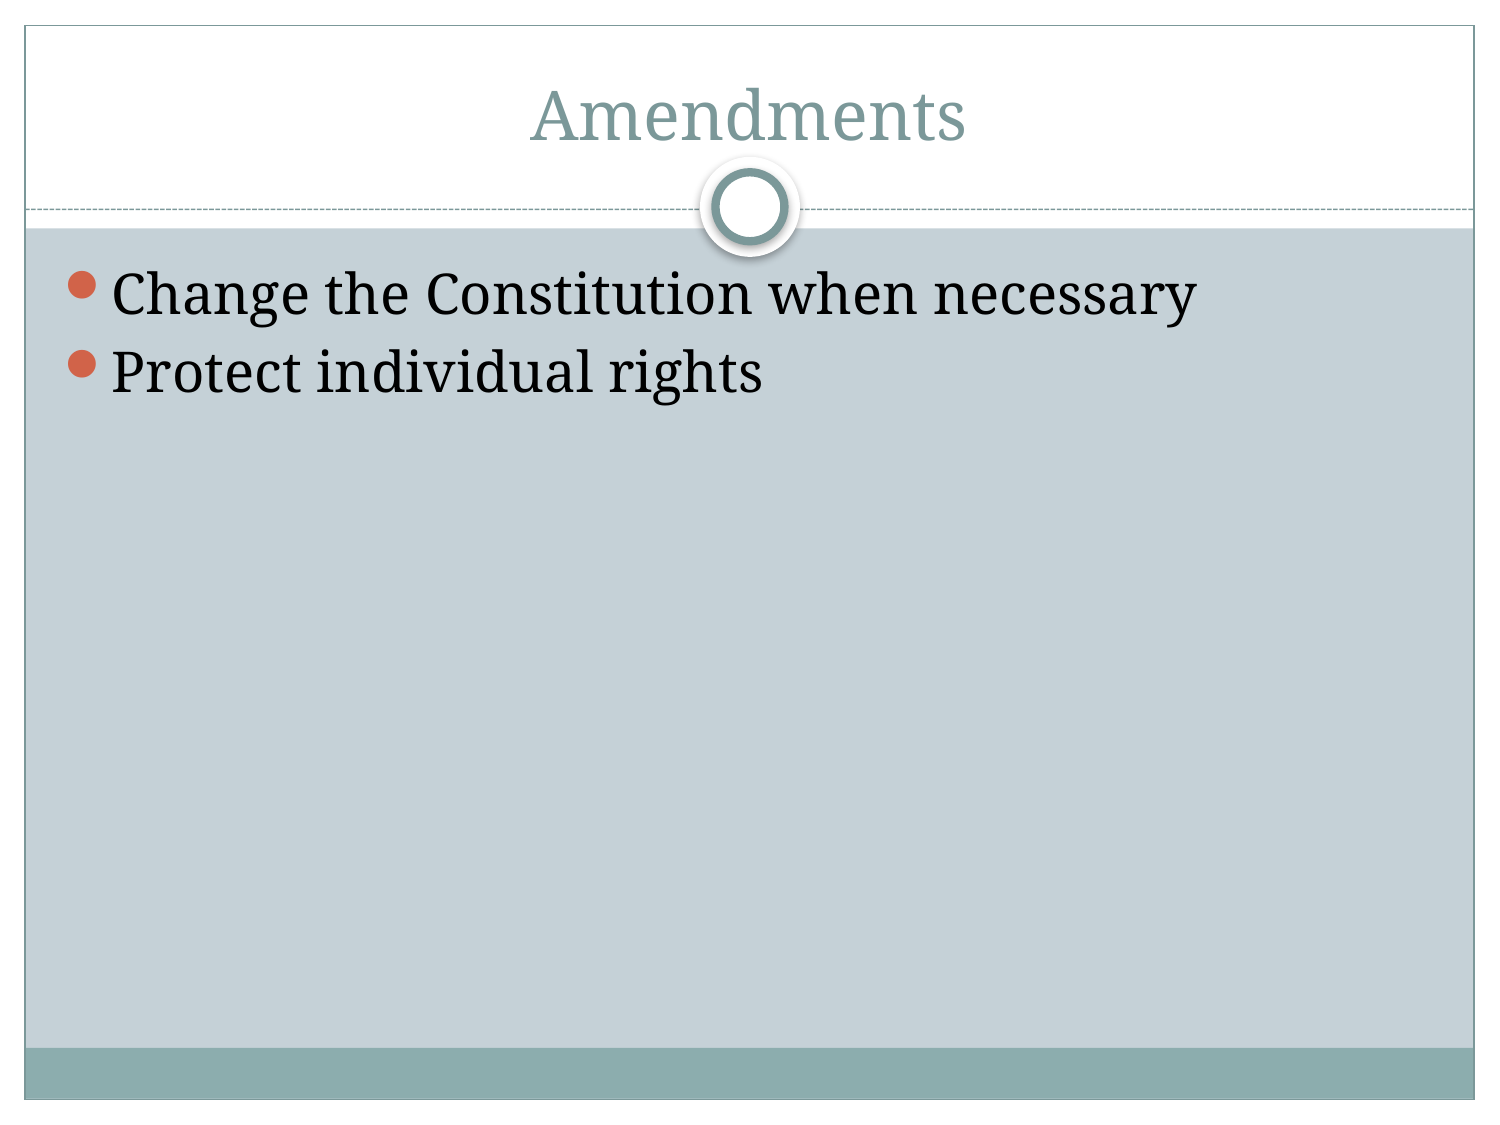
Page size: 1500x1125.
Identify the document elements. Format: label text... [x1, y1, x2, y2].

list Change the Constitution when necessary Protect individual rights [49, 250, 1445, 1001]
title Amendments [49, 37, 1450, 162]
